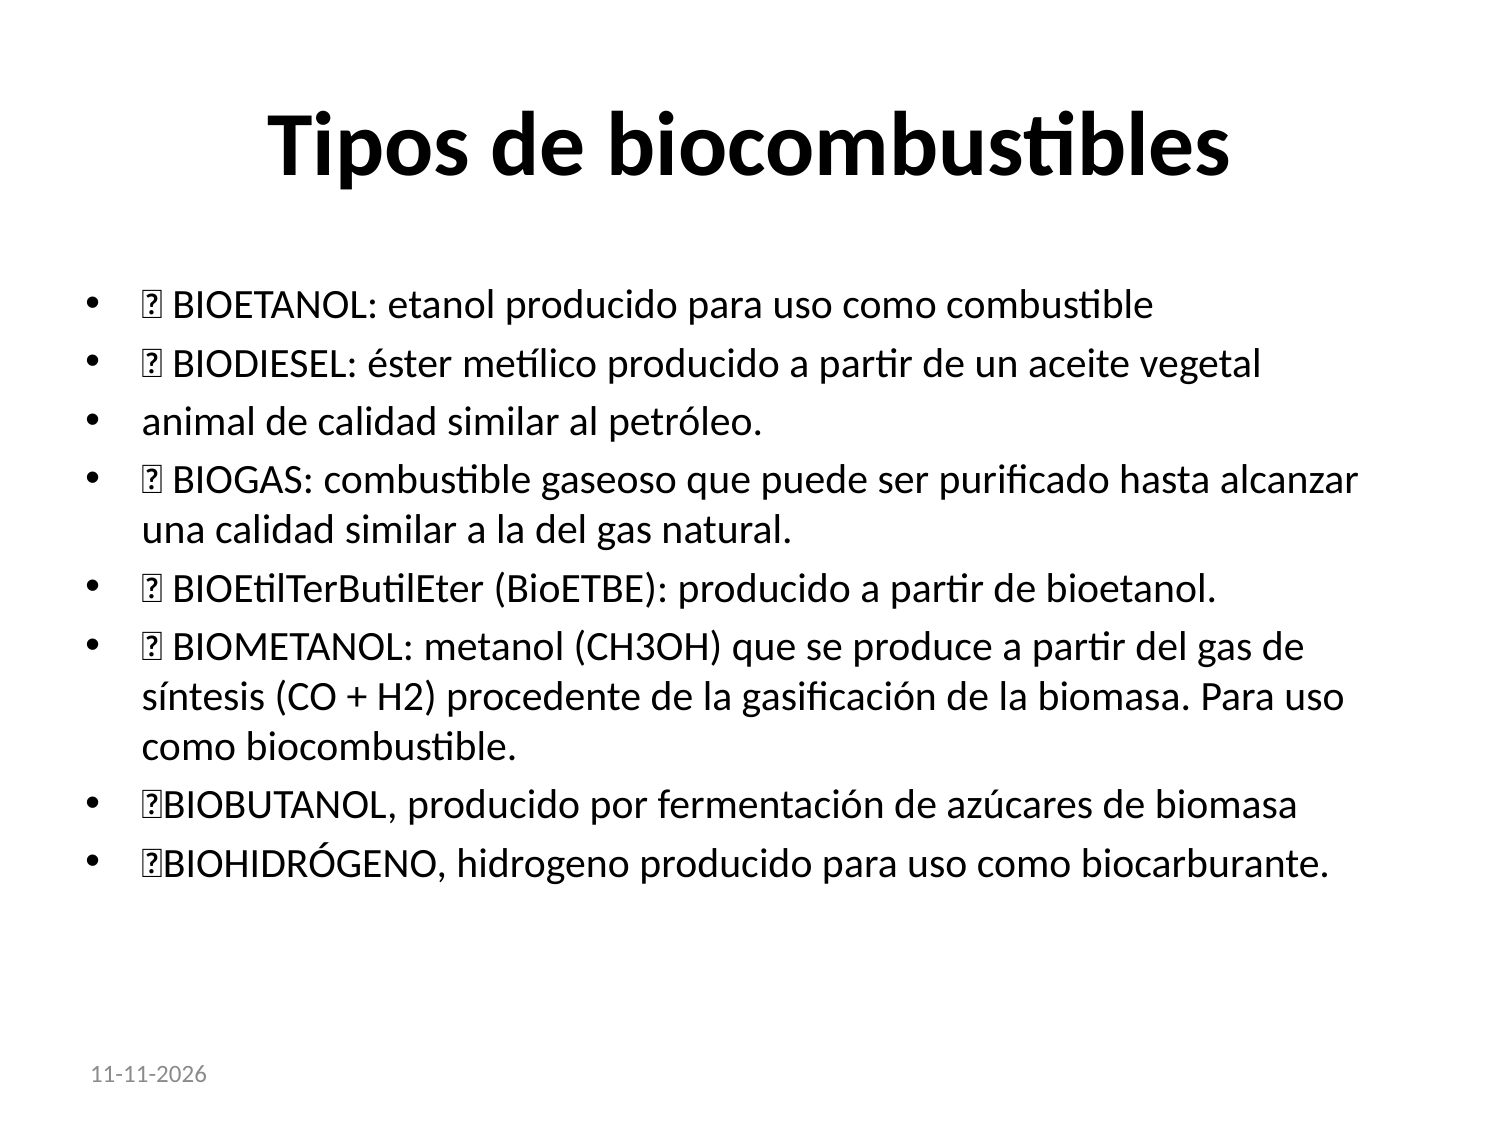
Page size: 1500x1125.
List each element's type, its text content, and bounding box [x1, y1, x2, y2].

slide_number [75, 1042, 425, 1103]
list 􀂾 BIOETANOL: etanol producido para uso como combustible 􀂾 BIODIESEL: éster metílico producido a partir de un aceite vegetal animal de calidad similar al petróleo. 􀂾 BIOGAS: combustible gaseoso que puede ser purificado hasta alcanzar una calidad similar a la del gas natural. 􀂾 BIOEtilTerButilEter (BioETBE): producido a partir de bioetanol. 􀂾 BIOMETANOL: metanol (CH3OH) que se produce a partir del gas de síntesis (CO + H2) procedente de la gasificación de la biomasa. Para uso como biocombustible. 􀂾BIOBUTANOL, producido por fermentación de azúcares de biomasa 􀂾BIOHIDRÓGENO, hidrogeno producido para uso como biocarburante. [70, 269, 1421, 1012]
title Tipos de biocombustibles [75, 45, 1425, 233]
